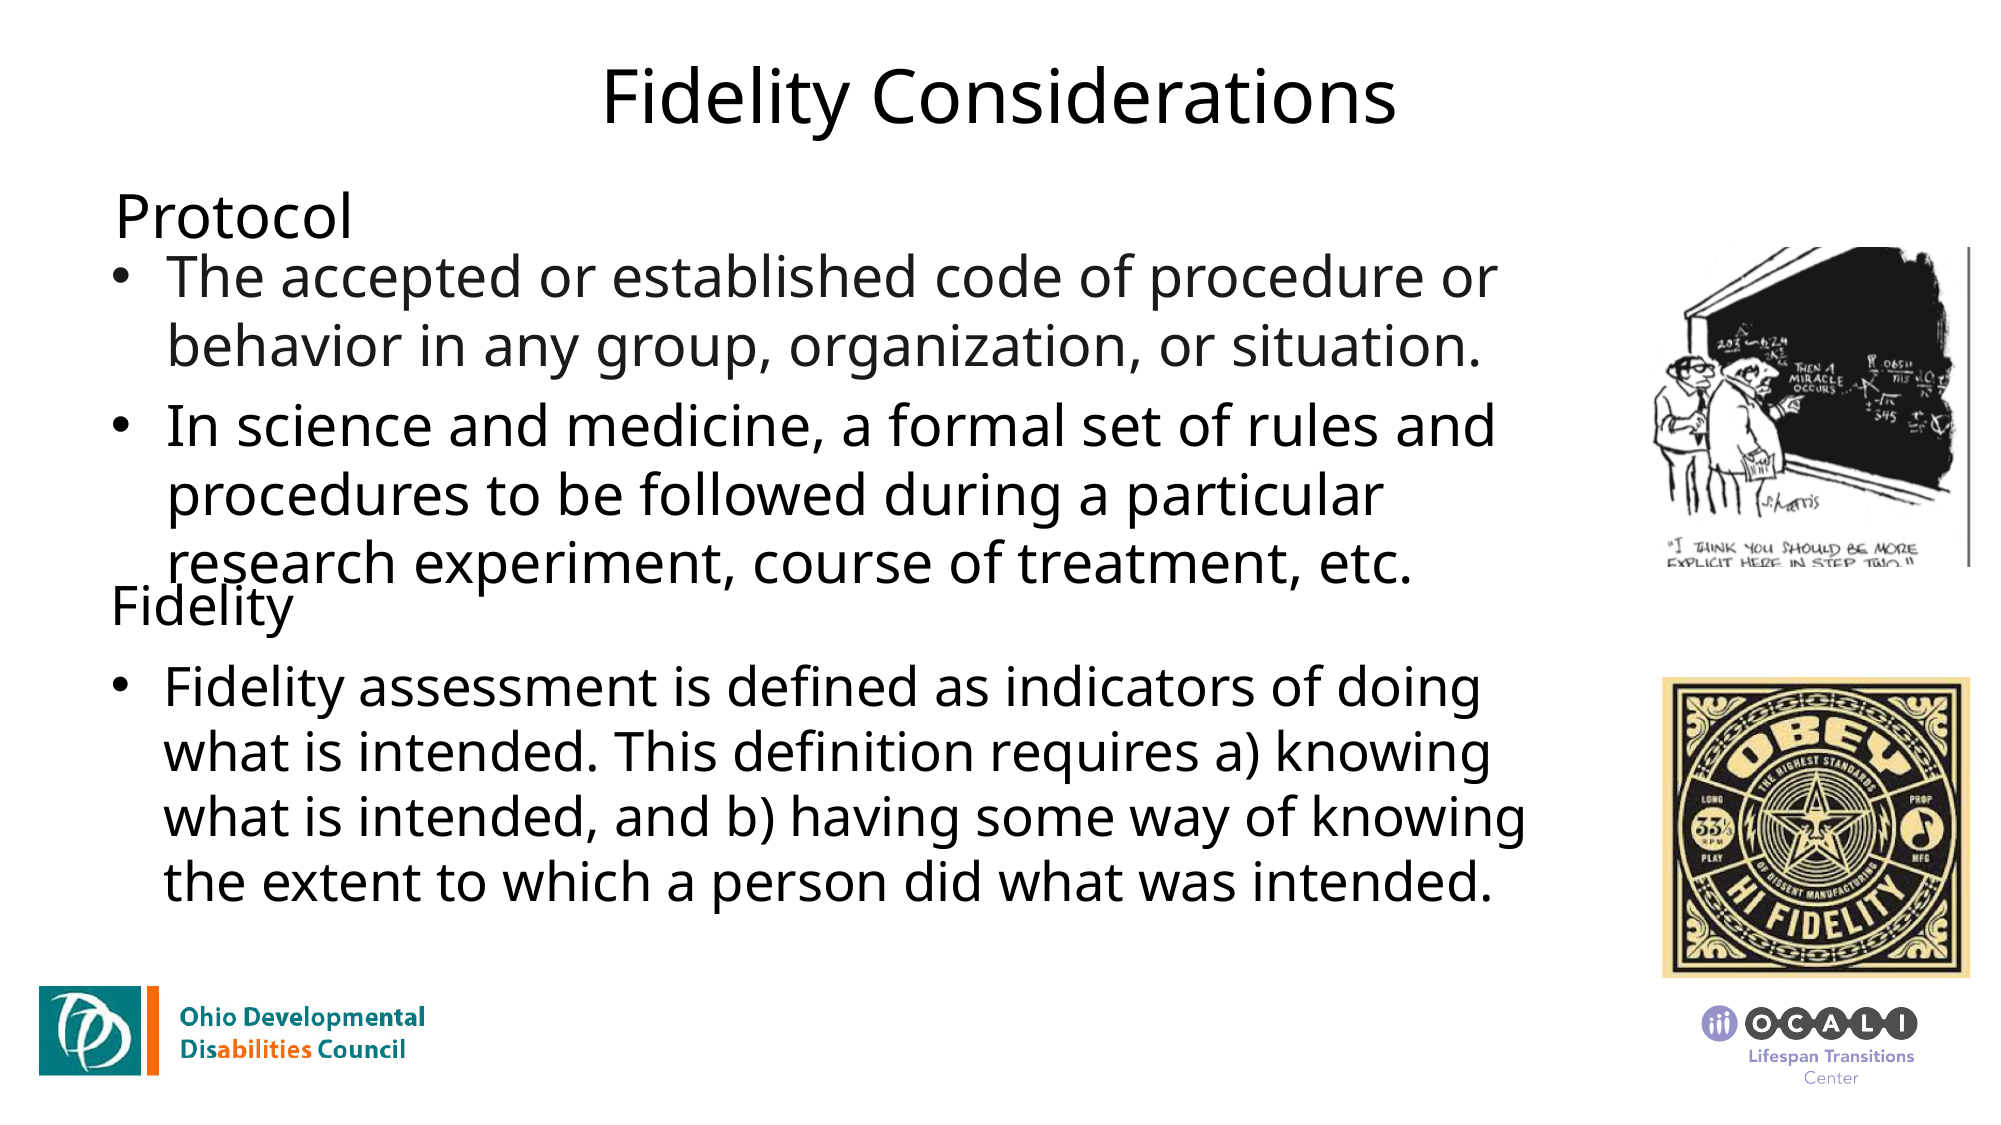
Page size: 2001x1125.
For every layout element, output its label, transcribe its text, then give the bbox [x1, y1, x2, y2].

list The accepted or established code of procedure or behavior in any group, organization, or situation. In science and medicine, a formal set of rules and procedures to be followed during a particular research experiment, course of treatment, etc. [95, 232, 1561, 622]
picture [1641, 247, 1971, 567]
picture [26, 986, 471, 1085]
list Fidelity assessment is defined as indicators of doing what is intended. This definition requires a) knowing what is intended, and b) having some way of knowing the extent to which a person did what was intended. [95, 644, 1578, 975]
list Fidelity [95, 563, 1382, 644]
picture [1662, 677, 1971, 978]
picture [1697, 1001, 1923, 1088]
list Protocol [99, 162, 1382, 232]
title Fidelity Considerations [99, 0, 1900, 188]
